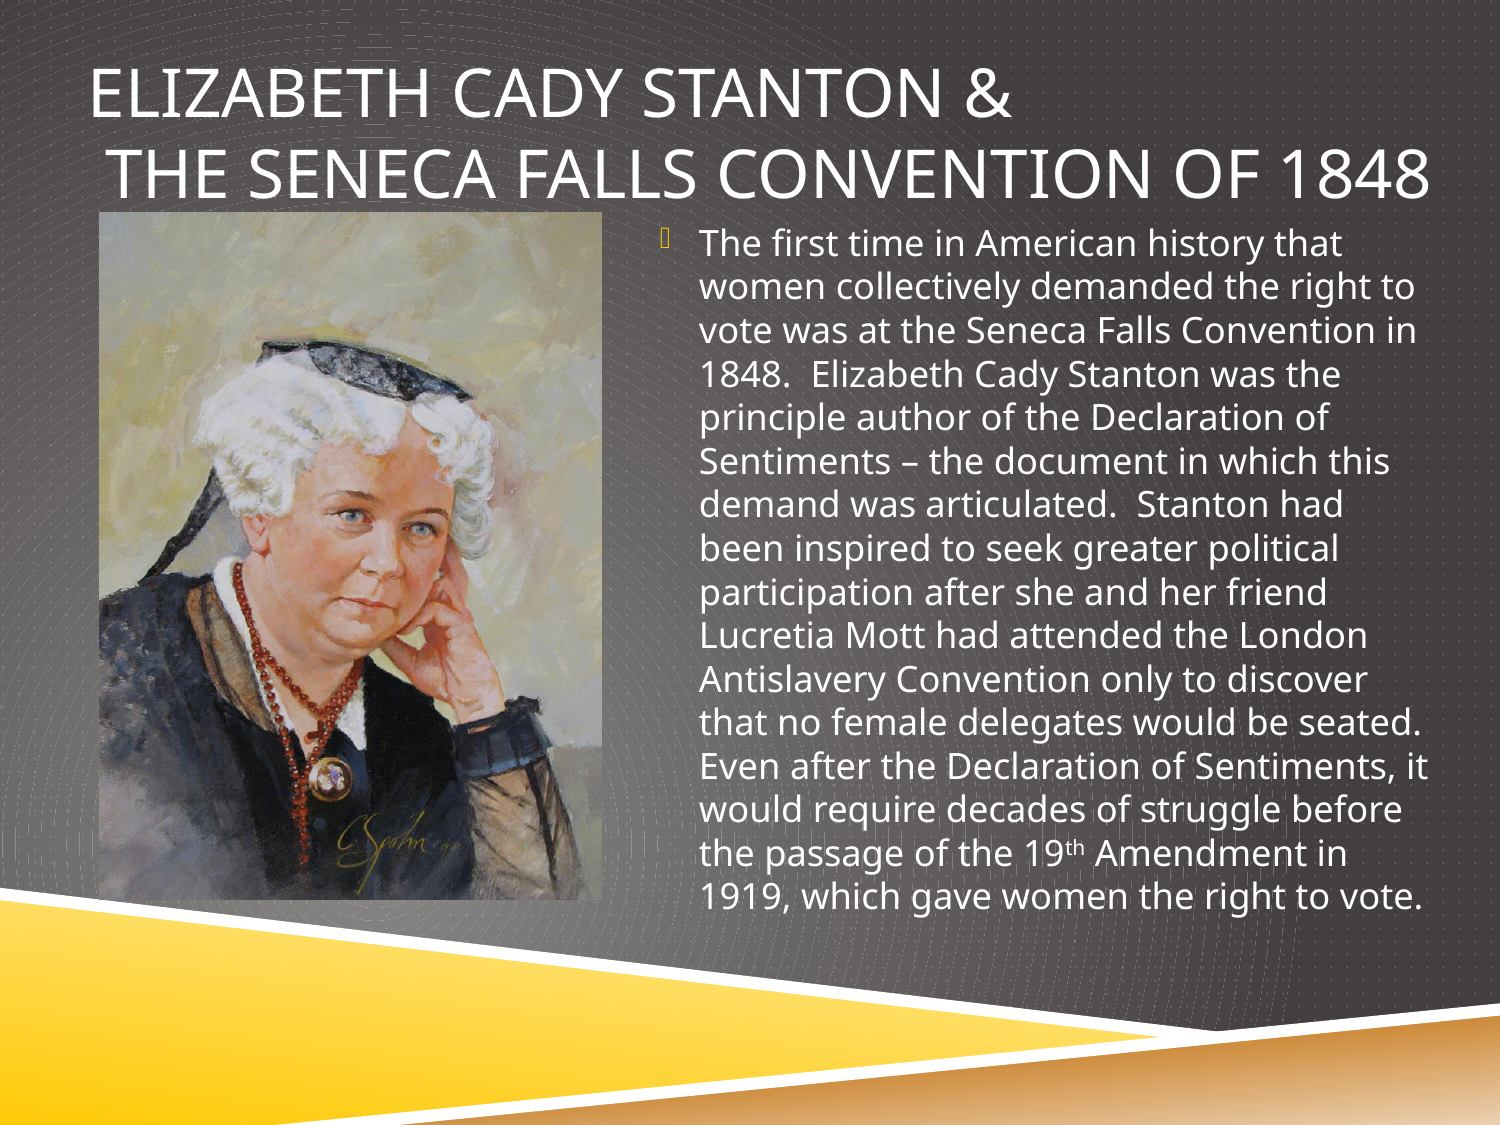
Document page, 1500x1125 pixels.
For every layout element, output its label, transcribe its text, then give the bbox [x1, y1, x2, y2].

list The first time in American history that women collectively demanded the right to vote was at the Seneca Falls Convention in 1848. Elizabeth Cady Stanton was the principle author of the Declaration of Sentiments – the document in which this demand was articulated. Stanton had been inspired to seek greater political participation after she and her friend Lucretia Mott had attended the London Antislavery Convention only to discover that no female delegates would be seated. Even after the Declaration of Sentiments, it would require decades of struggle before the passage of the 19th Amendment in 1919, which gave women the right to vote. [650, 212, 1438, 950]
title Elizabeth Cady Stanton & the Seneca Falls Convention of 1848 [87, 37, 1438, 225]
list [99, 212, 602, 901]
